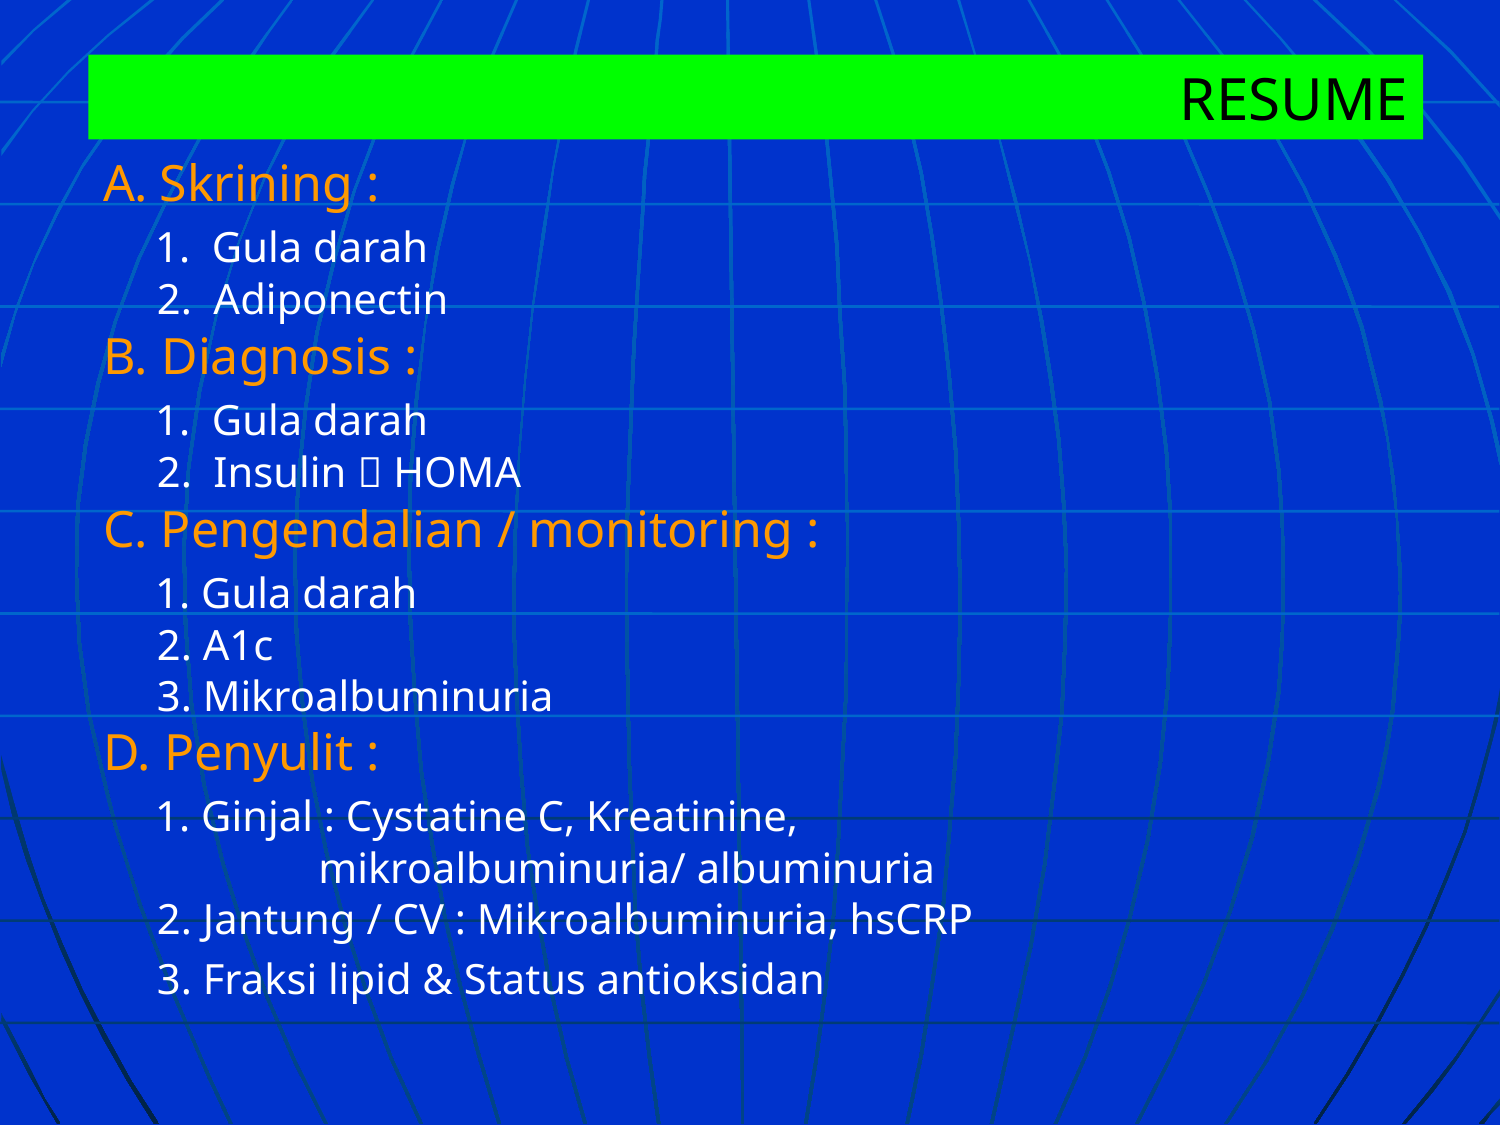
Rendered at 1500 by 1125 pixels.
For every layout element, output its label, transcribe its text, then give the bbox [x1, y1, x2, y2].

text_box Skrining : 1. Gula darah 2. Adiponectin B. Diagnosis : 1. Gula darah 2. Insulin  HOMA C. Pengendalian / monitoring : 1. Gula darah 2. A1c 3. Mikroalbuminuria D. Penyulit : 1. Ginjal : Cystatine C, Kreatinine, mikroalbuminuria/ albuminuria 2. Jantung / CV : Mikroalbuminuria, hsCRP 3. Fraksi lipid & Status antioksidan [88, 165, 1424, 1009]
text_box RESUME [88, 54, 1424, 140]
